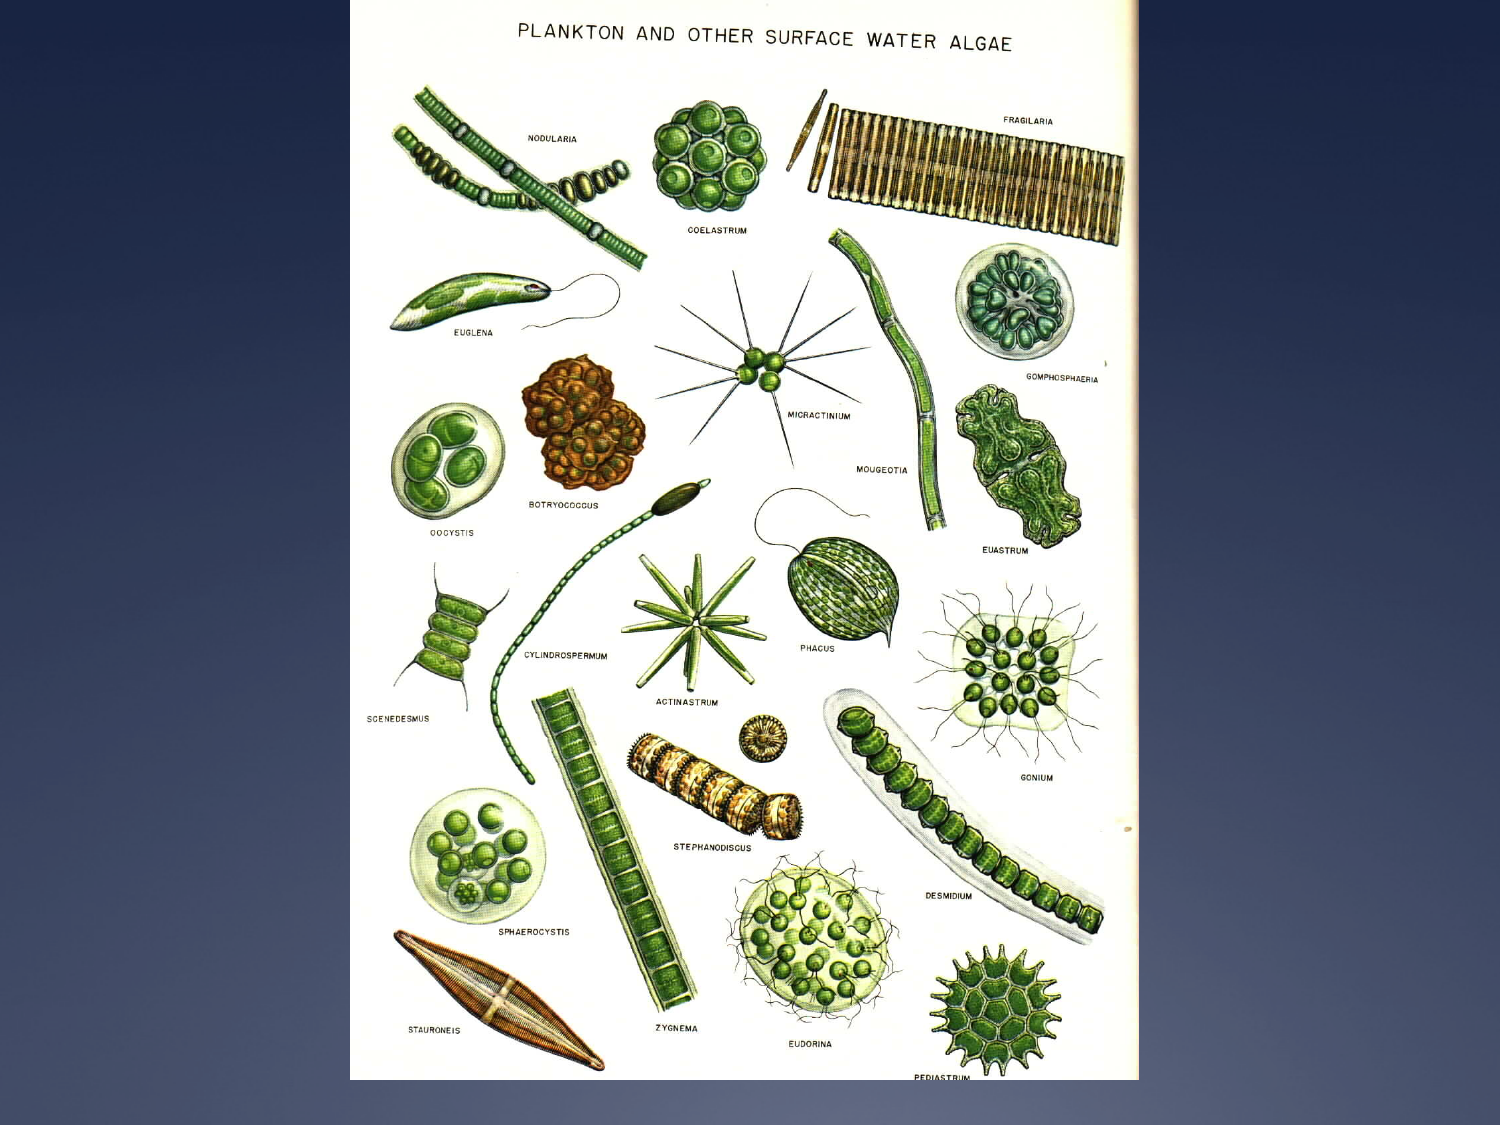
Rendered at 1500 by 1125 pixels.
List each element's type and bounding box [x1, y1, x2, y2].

list [0, 0, 1500, 1081]
